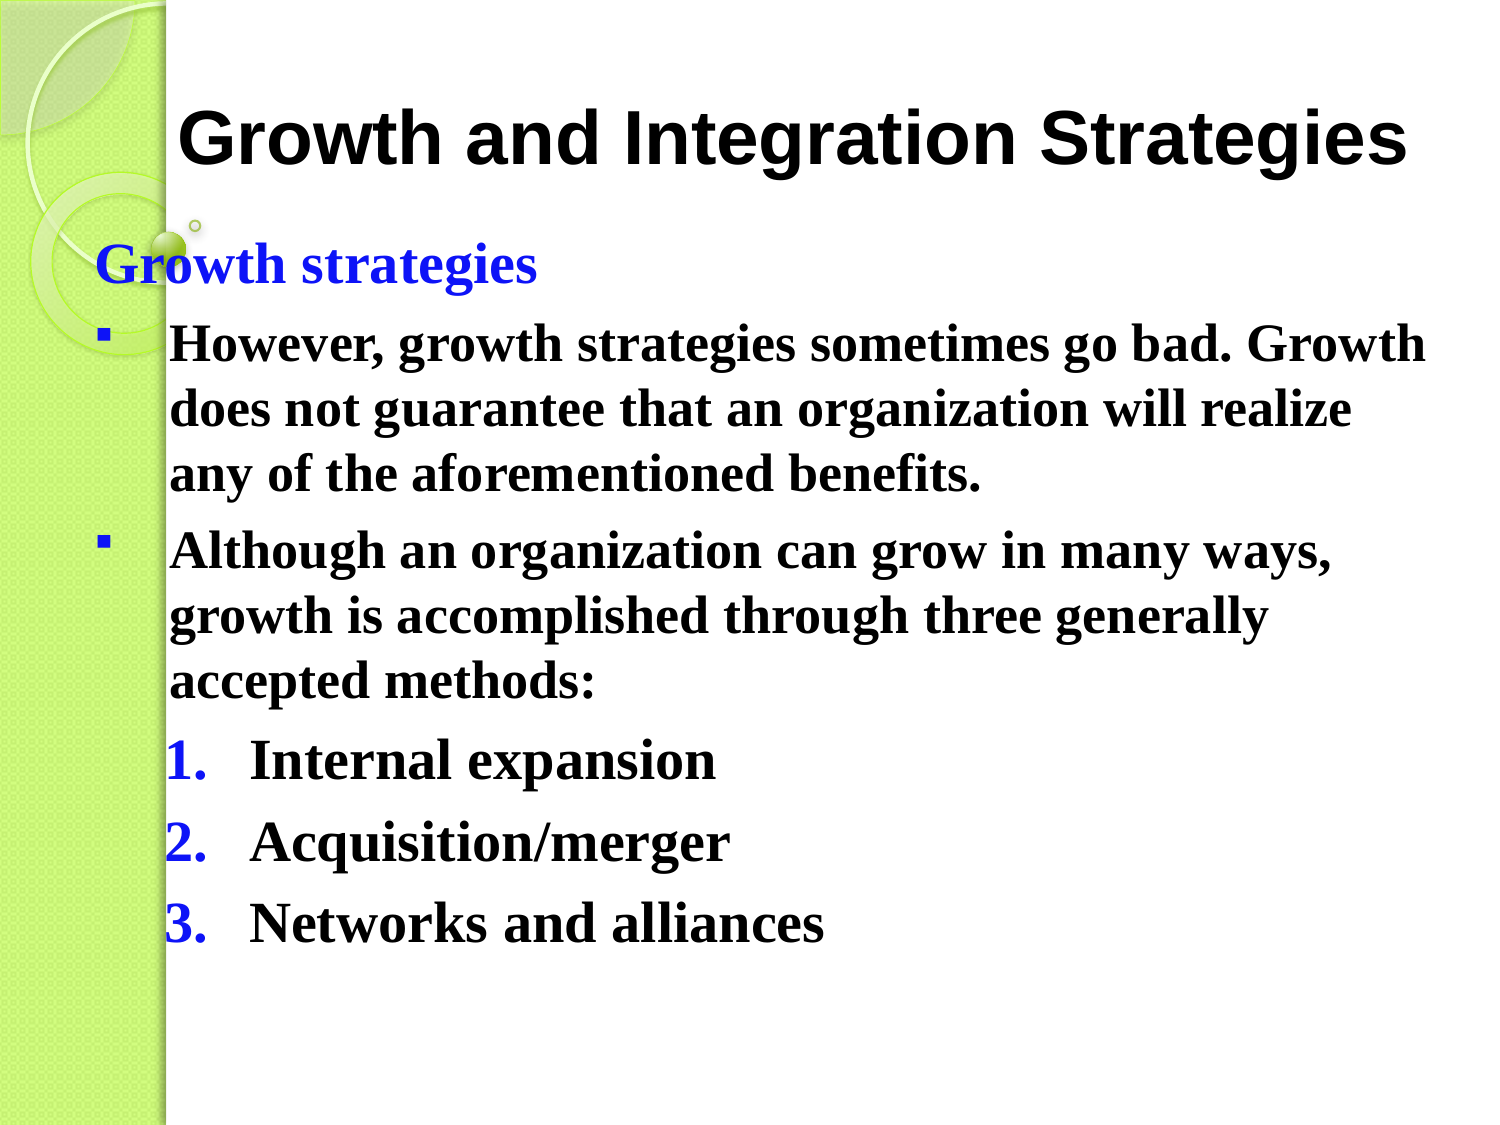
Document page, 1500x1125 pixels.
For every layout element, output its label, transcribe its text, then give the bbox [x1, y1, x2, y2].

subtitle Growth strategies However, growth strategies sometimes go bad. Growth does not guarantee that an organization will realize any of the aforementioned benefits. Although an organization can grow in many ways, growth is accomplished through three generally accepted methods: Internal expansion Acquisition/merger Networks and alliances [75, 224, 1463, 1075]
title Growth and Integration Strategies [162, 59, 1450, 188]
